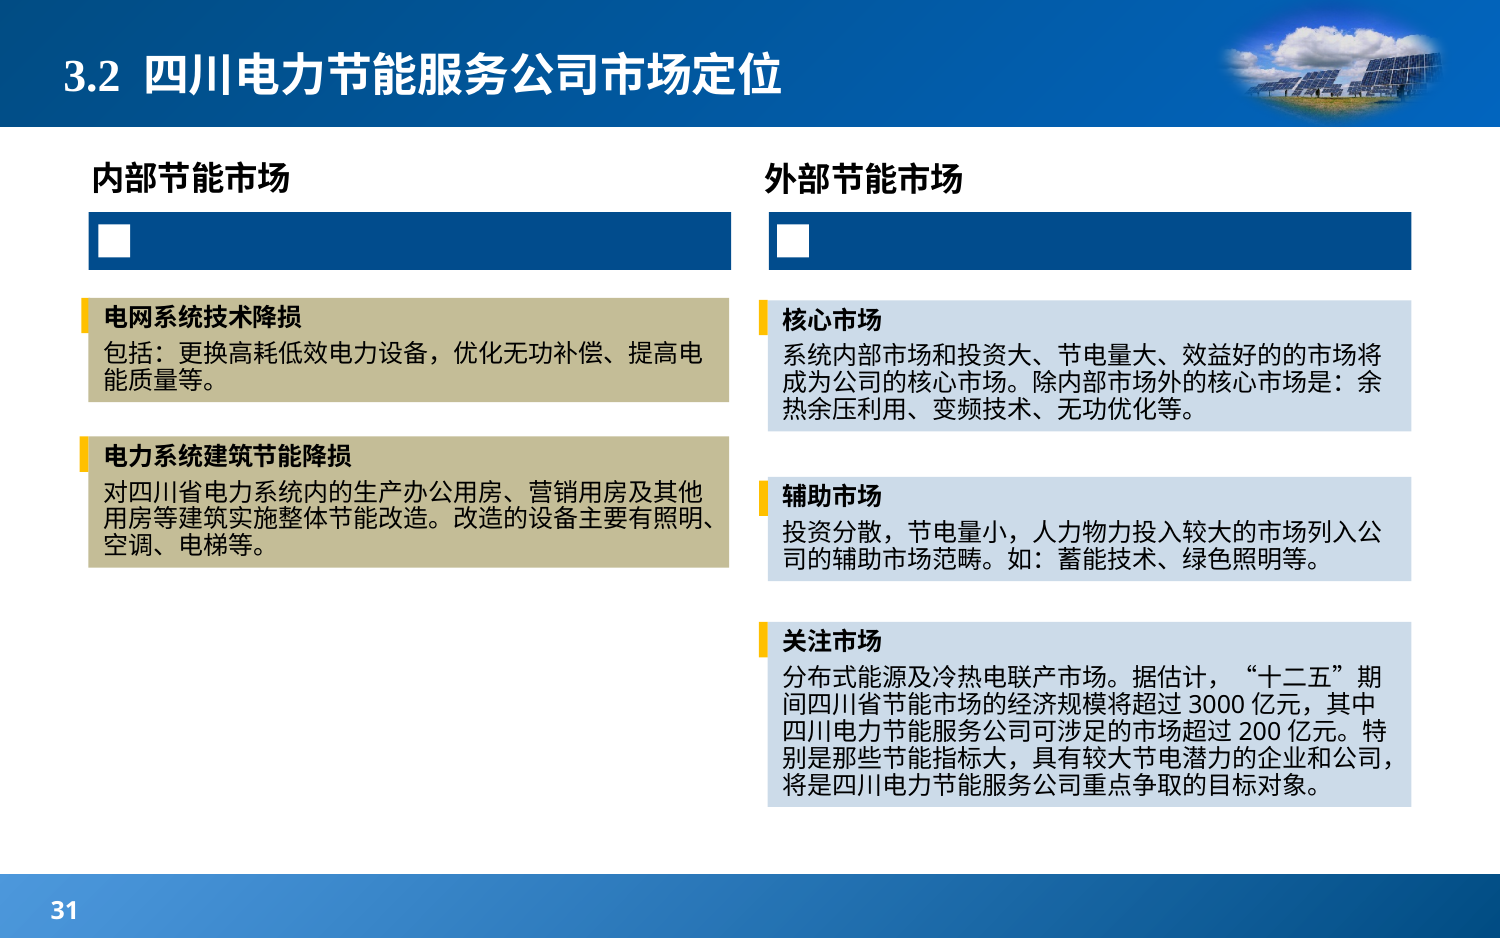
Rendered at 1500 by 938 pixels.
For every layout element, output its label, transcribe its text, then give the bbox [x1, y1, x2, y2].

text_box 内部节能市场 [76, 149, 580, 205]
text_box [757, 298, 770, 337]
text_box 电网系统技术降损 包括：更换高耗低效电力设备，优化无功补偿、提高电能质量等。 [88, 297, 730, 403]
text_box 辅助市场 投资分散，节电量小，人力物力投入较大的市场列入公司的辅助市场范畴。如：蓄能技术、绿色照明等。 [767, 476, 1412, 582]
text_box [757, 478, 770, 518]
text_box 核心市场 系统内部市场和投资大、节电量大、效益好的的市场将成为公司的核心市场。除内部市场外的核心市场是：余热余压利用、变频技术、无功优化等。 [767, 300, 1412, 432]
text_box [79, 296, 92, 335]
text_box [757, 620, 770, 659]
text_box 关注市场 分布式能源及冷热电联产市场。据估计，“十二五”期间四川省节能市场的经济规模将超过3000亿元，其中四川电力节能服务公司可涉足的市场超过200亿元。特别是那些节能指标大，具有较大节电潜力的企业和公司，将是四川电力节能服务公司重点争取的目标对象。 [767, 621, 1412, 807]
text_box [86, 210, 733, 272]
text_box 外部节能市场 [750, 151, 1253, 206]
text_box [775, 222, 811, 260]
text_box [767, 210, 1414, 272]
text_box [96, 222, 132, 260]
title 3.2 四川电力节能服务公司市场定位 [48, 19, 1005, 127]
picture [1233, 6, 1433, 113]
text_box [78, 434, 91, 474]
text_box 电力系统建筑节能降损 对四川省电力系统内的生产办公用房、营销用房及其他用房等建筑实施整体节能改造。改造的设备主要有照明、空调、电梯等。 [88, 436, 730, 568]
